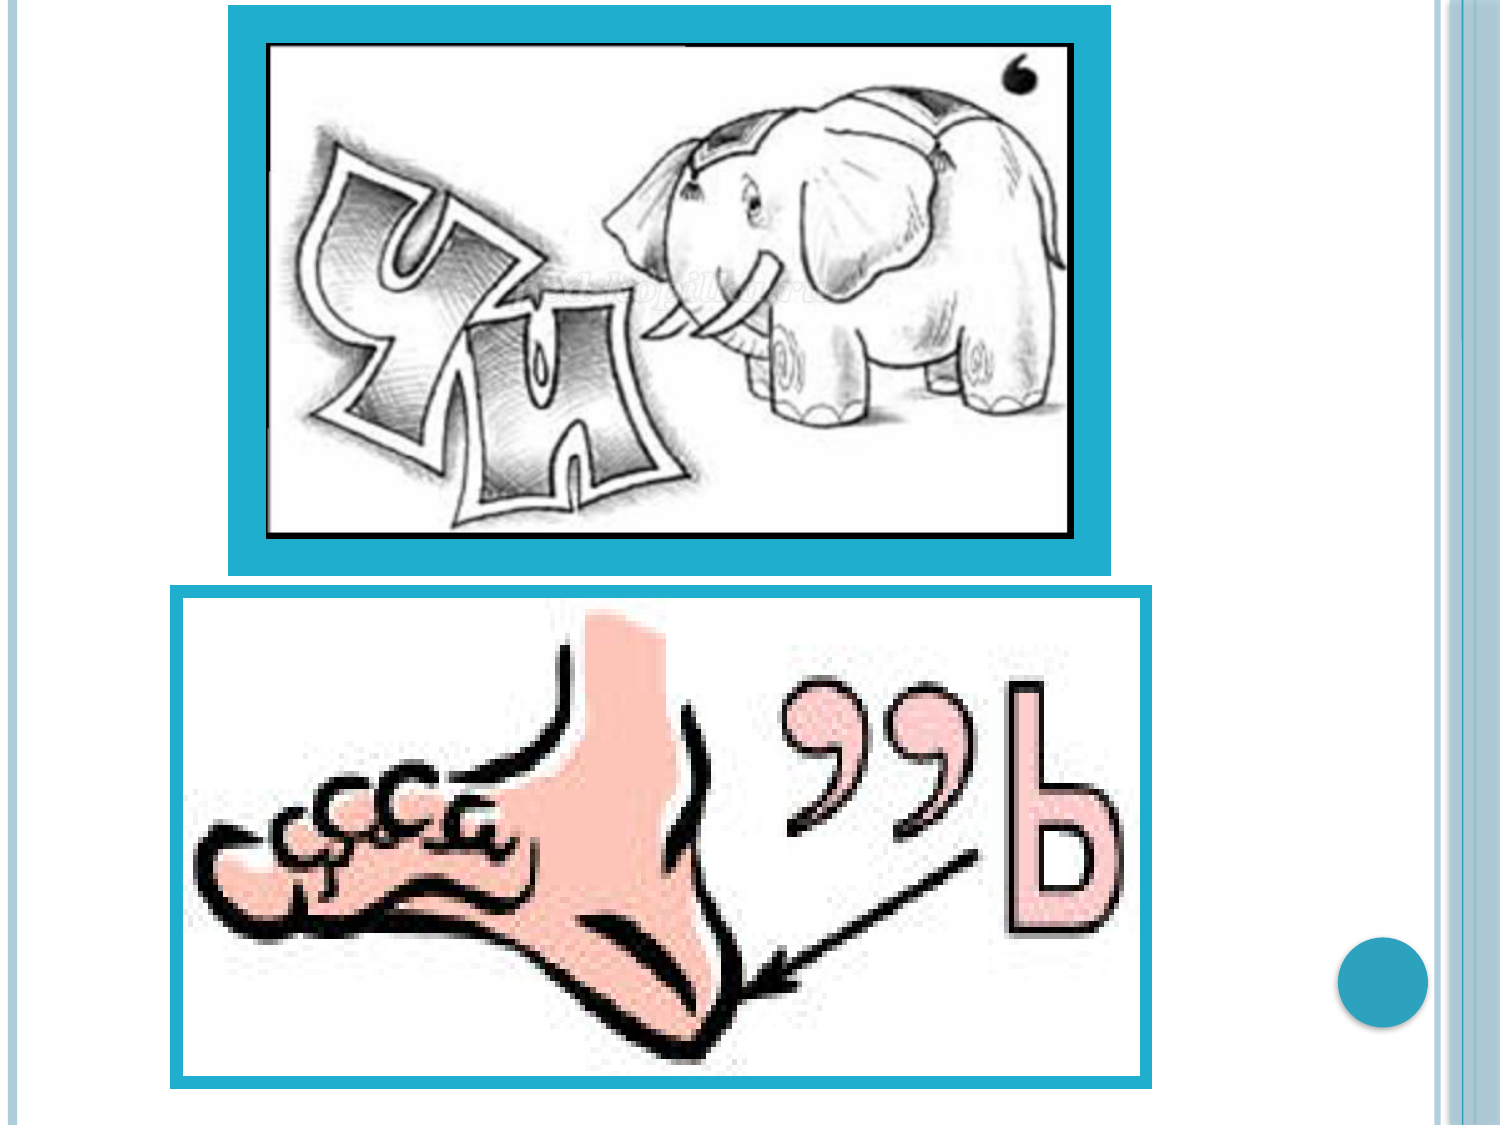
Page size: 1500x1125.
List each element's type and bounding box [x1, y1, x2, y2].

picture [265, 42, 1074, 540]
picture [182, 597, 1141, 1077]
